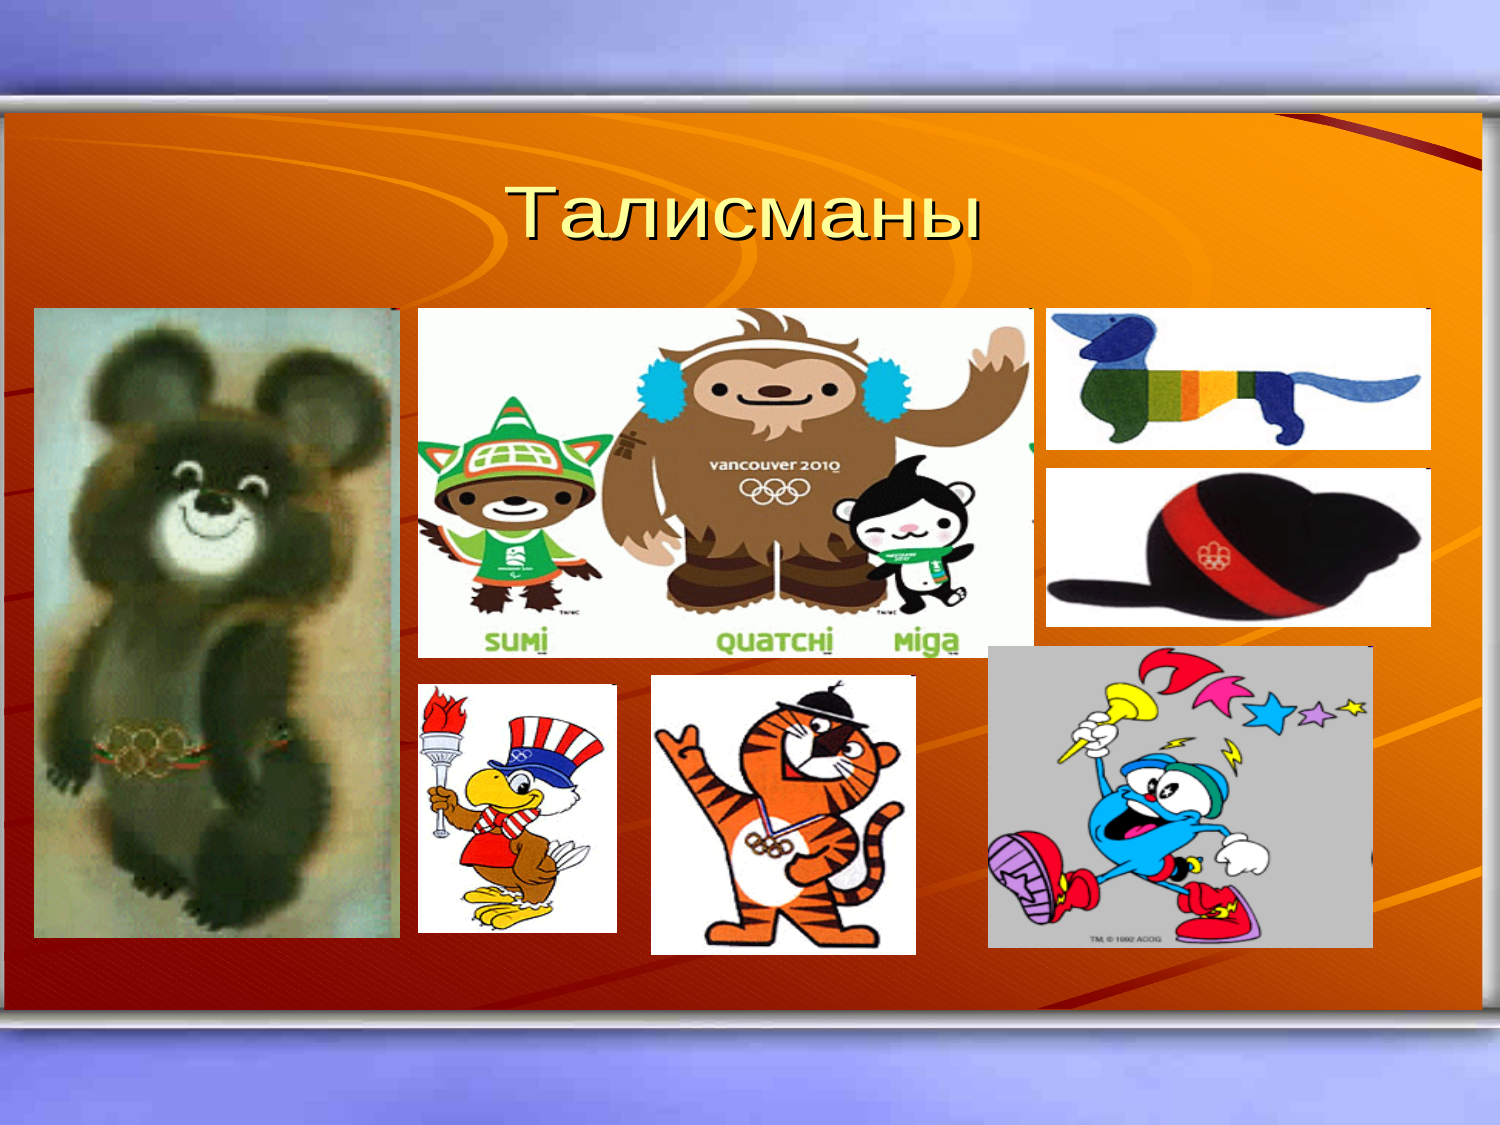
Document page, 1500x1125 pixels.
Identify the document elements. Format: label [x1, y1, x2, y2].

picture [4, 113, 1483, 1010]
list [0, 0, 1500, 1125]
